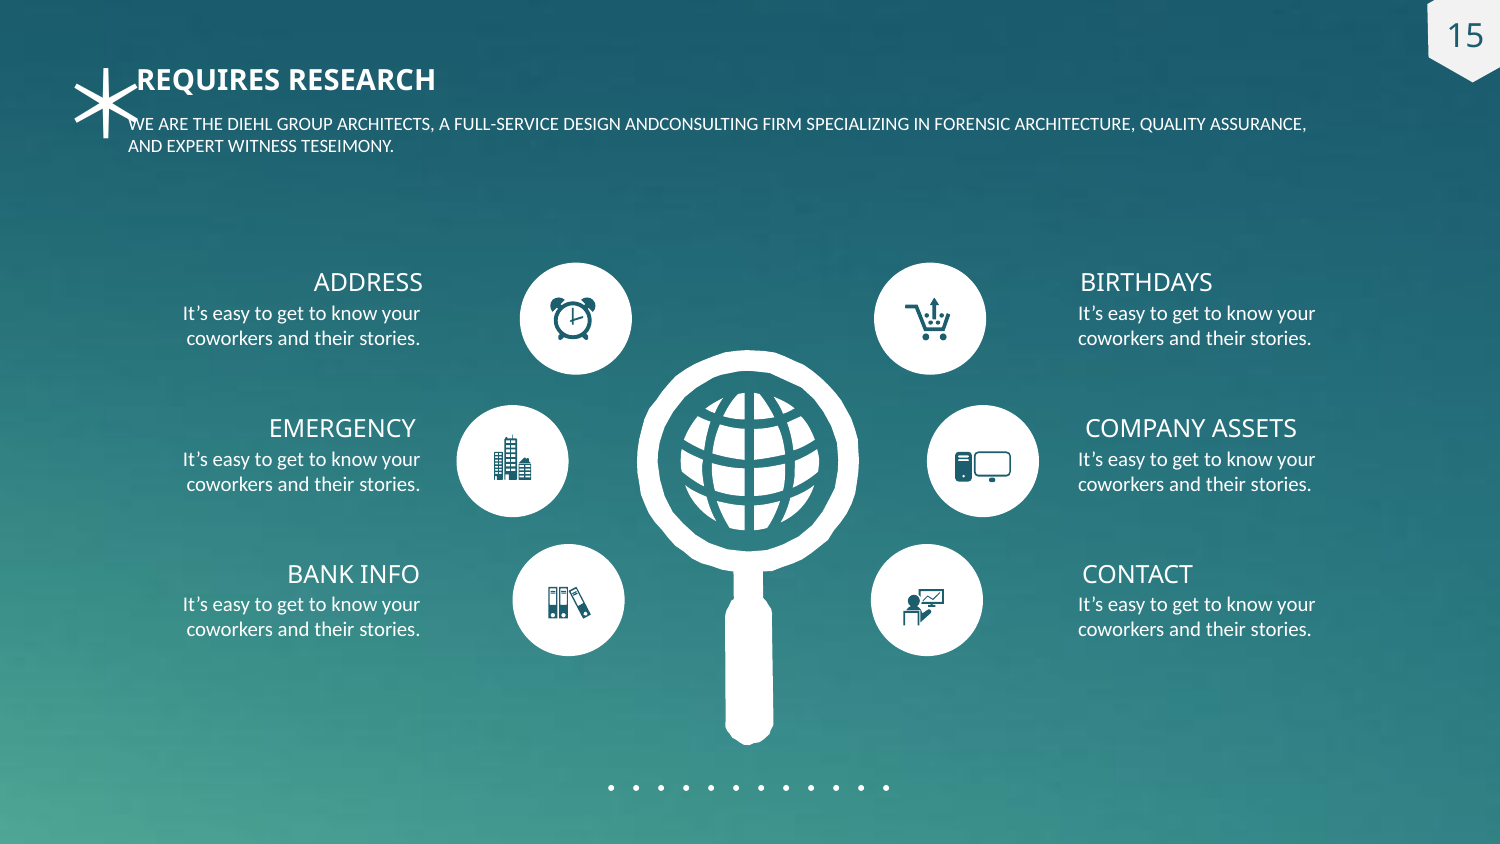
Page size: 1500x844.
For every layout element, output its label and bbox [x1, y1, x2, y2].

text_box [608, 784, 890, 792]
text_box [1063, 259, 1404, 359]
text_box [512, 543, 625, 657]
text_box [95, 259, 442, 359]
text_box [519, 262, 633, 375]
text_box [870, 543, 984, 657]
text_box [632, 349, 855, 745]
text_box [95, 550, 439, 650]
text_box [456, 404, 569, 518]
text_box [1063, 404, 1404, 504]
text_box [12, 38, 461, 166]
picture [0, 0, 1500, 844]
text_box [95, 404, 436, 504]
text_box [873, 262, 987, 375]
text_box [926, 404, 1040, 518]
text_box [1063, 550, 1404, 650]
